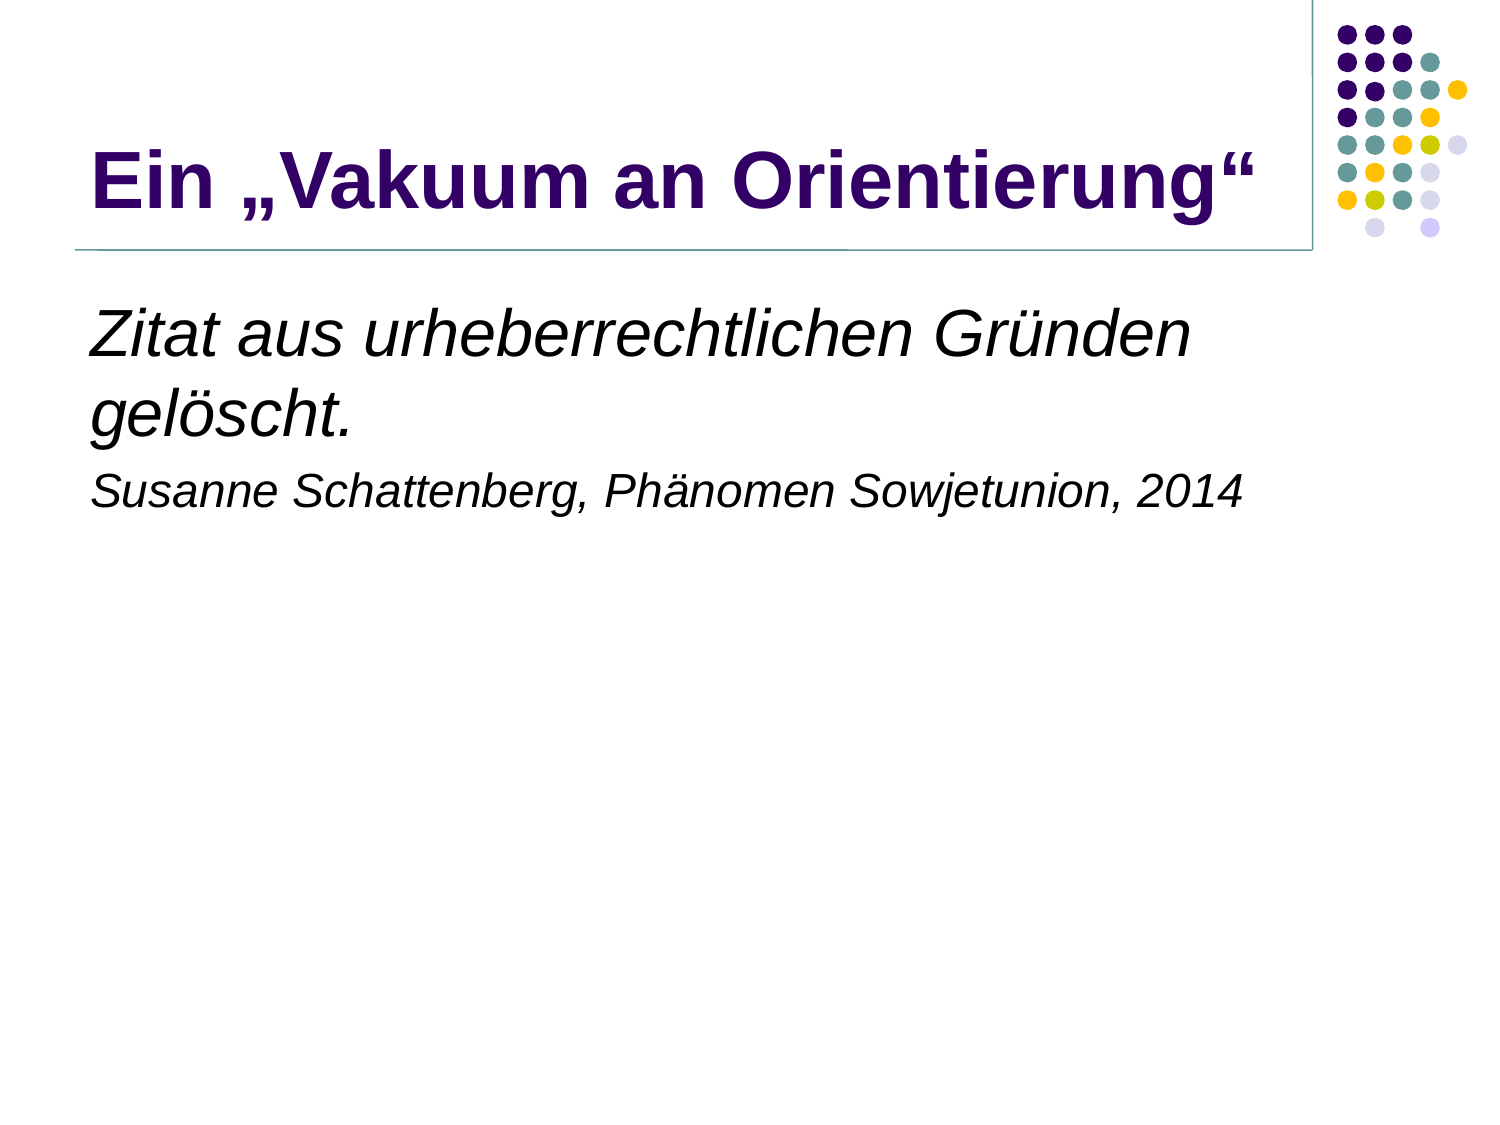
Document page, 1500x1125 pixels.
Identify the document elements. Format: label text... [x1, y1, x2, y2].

list Zitat aus urheberrechtlichen Gründen gelöscht. Susanne Schattenberg, Phänomen Sowjetunion, 2014 [74, 281, 1426, 1006]
title Ein „Vakuum an Orientierung“ [74, 19, 1313, 233]
